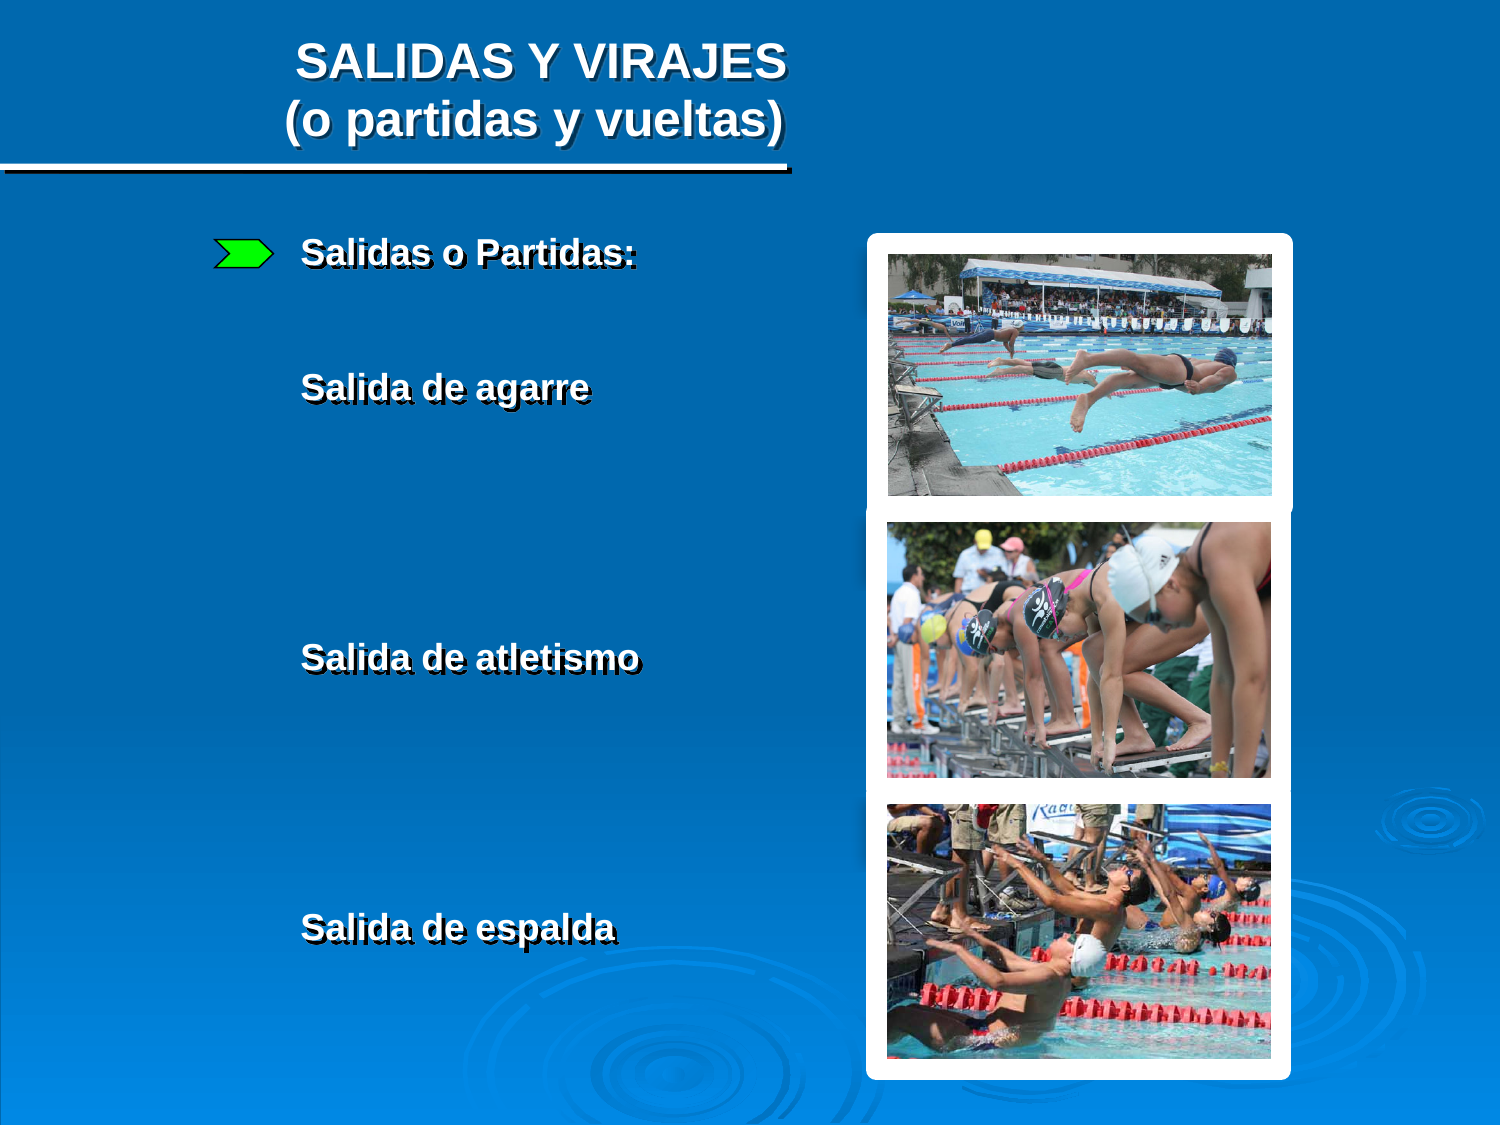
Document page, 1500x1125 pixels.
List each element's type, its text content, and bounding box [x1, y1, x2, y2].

text_box [214, 239, 274, 268]
picture [886, 522, 1271, 779]
subtitle SALIDAS Y VIRAJES (o partidas y vueltas) [246, 33, 836, 164]
text_box Salidas o Partidas: Salida de agarre Salida de atletismo Salida de espalda [285, 220, 682, 956]
picture [887, 253, 1273, 497]
picture [886, 803, 1271, 1060]
